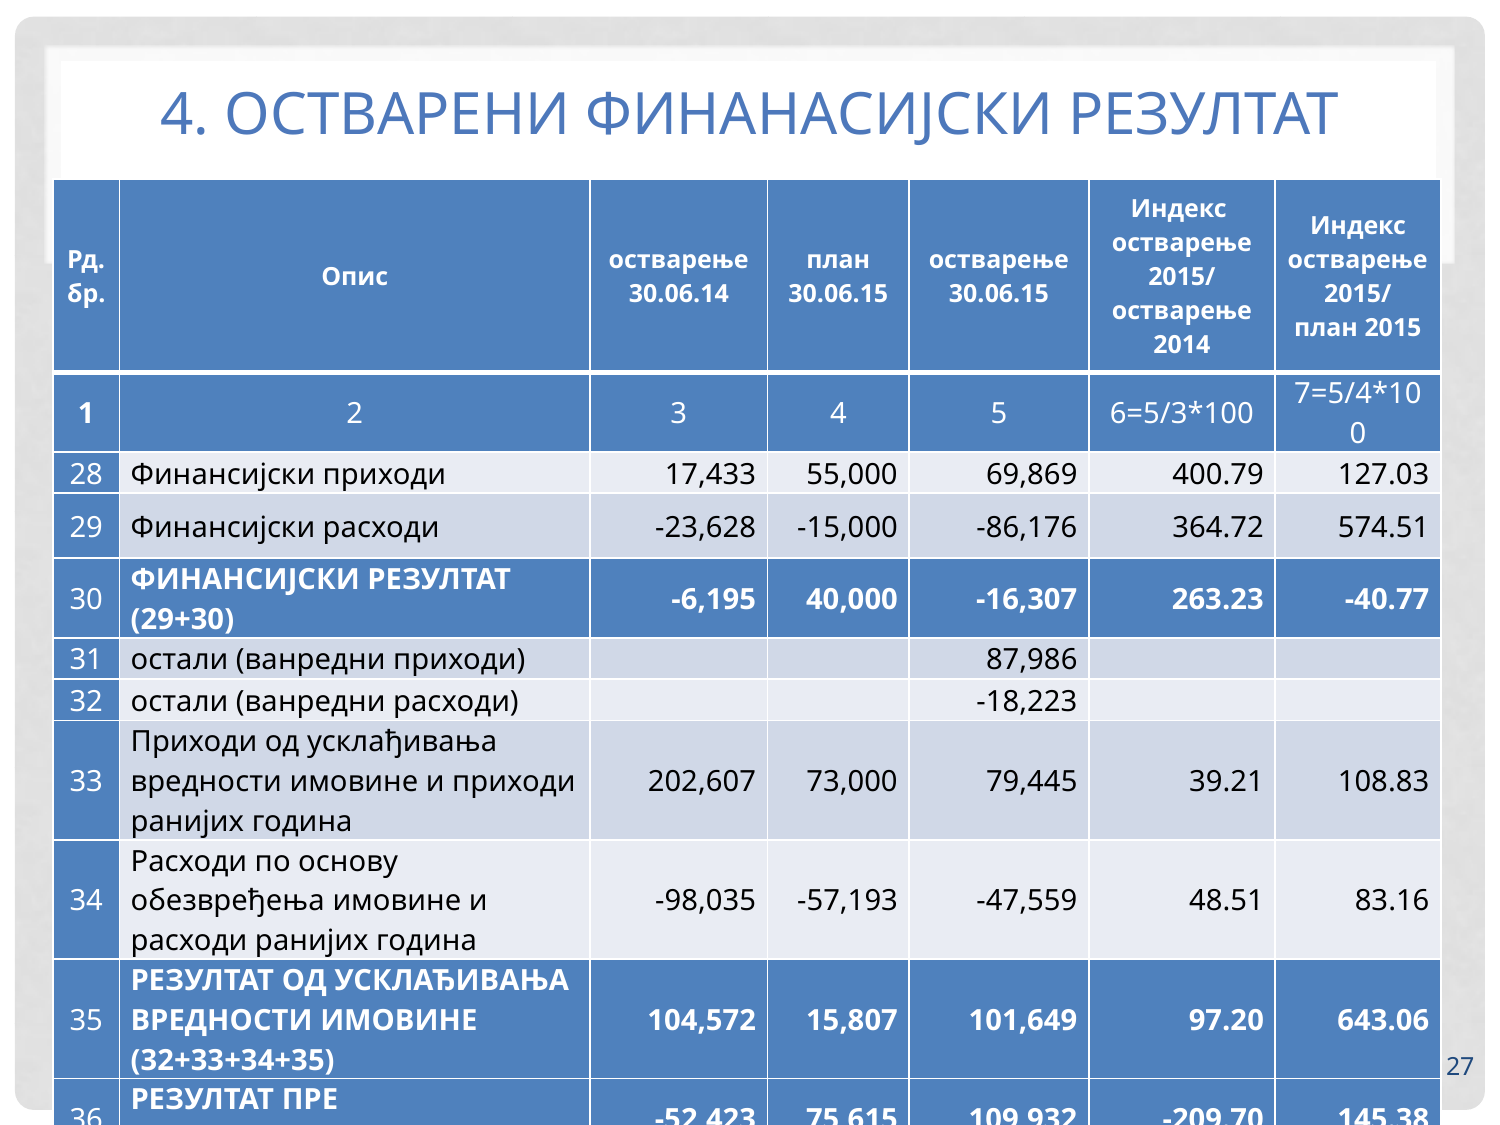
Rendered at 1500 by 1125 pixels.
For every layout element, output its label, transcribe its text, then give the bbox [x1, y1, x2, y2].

title 4. остварени финанасијски резултат [53, 48, 1447, 173]
table_cell 127.03 [1276, 453, 1440, 492]
table_cell [1090, 639, 1274, 678]
table_cell 400.79 [1090, 453, 1274, 492]
table_cell 101,649 [910, 960, 1088, 1078]
table_header Индекс остварење 2015/ остварење 2014 [1090, 180, 1274, 370]
table_cell 15,807 [768, 960, 908, 1078]
table_header Рд.бр. [54, 180, 119, 370]
table_cell [768, 639, 908, 678]
table_cell 28 [54, 453, 119, 492]
table_cell 33 [54, 721, 119, 839]
table_cell [1090, 680, 1274, 720]
table_cell 83.16 [1276, 841, 1440, 958]
table_cell 364.72 [1090, 494, 1274, 557]
table_cell -6,195 [591, 559, 767, 637]
table_header Индекс oстварење 2015/ план 2015 [1276, 180, 1440, 370]
table_header остварење 30.06.15 [910, 180, 1088, 370]
table_header остварење 30.06.14 [591, 180, 767, 370]
table_header Опис [120, 180, 589, 370]
table_cell 104,572 [591, 960, 767, 1078]
table_cell -40.77 [1276, 559, 1440, 637]
table_cell -23,628 [591, 494, 767, 557]
table_cell -52,423 [591, 1079, 767, 1125]
table_cell 202,607 [591, 721, 767, 839]
table_cell 87,986 [910, 639, 1088, 678]
table_cell 263.23 [1090, 559, 1274, 637]
table_cell -57,193 [768, 841, 908, 958]
table_cell 75,615 [768, 1079, 908, 1125]
table_cell -15,000 [768, 494, 908, 557]
table_cell остали (ванредни приходи) [120, 639, 589, 678]
table_cell -18,223 [910, 680, 1088, 720]
table_cell 643.06 [1276, 960, 1440, 1078]
table_cell 30 [54, 559, 119, 637]
table_cell [768, 680, 908, 720]
table_cell 73,000 [768, 721, 908, 839]
table_cell 55,000 [768, 453, 908, 492]
table_cell Расходи по основу обезвређења имовине и расходи ранијих година [120, 841, 589, 958]
table_cell 32 [54, 680, 119, 720]
table_cell [591, 680, 767, 720]
table_cell 2 [120, 375, 589, 451]
table_cell 79,445 [910, 721, 1088, 839]
table_cell 97.20 [1090, 960, 1274, 1078]
table_cell Финансијски расходи [120, 494, 589, 557]
table_cell 6=5/3*100 [1090, 375, 1274, 451]
table_cell 574.51 [1276, 494, 1440, 557]
table_cell -209.70 [1090, 1079, 1274, 1125]
table_header план 30.06.15 [768, 180, 908, 370]
table_cell 3 [591, 375, 767, 451]
table_cell 48.51 [1090, 841, 1274, 958]
table_cell 109,932 [910, 1079, 1088, 1125]
table_cell 69,869 [910, 453, 1088, 492]
table_cell 29 [54, 494, 119, 557]
table_cell 34 [54, 841, 119, 958]
table_cell 108.83 [1276, 721, 1440, 839]
table_cell [1276, 680, 1440, 720]
table_cell 7=5/4*100 [1276, 375, 1440, 451]
table_cell 5 [910, 375, 1088, 451]
table_cell 36 [54, 1079, 119, 1125]
table_cell [591, 639, 767, 678]
table_cell [1276, 639, 1440, 678]
table_cell 145.38 [1276, 1079, 1440, 1125]
table_cell -16,307 [910, 559, 1088, 637]
table_cell 35 [54, 960, 119, 1078]
table_cell остали (ванредни расходи) [120, 680, 589, 720]
table_cell 39.21 [1090, 721, 1274, 839]
table_cell Приходи од усклађивања вредности имовине и приходи ранијих година [120, 721, 589, 839]
table_cell 4 [768, 375, 908, 451]
table_cell Финансијски приходи [120, 453, 589, 492]
table_cell 1 [54, 375, 119, 451]
table_cell -47,559 [910, 841, 1088, 958]
table_cell 17,433 [591, 453, 767, 492]
table_cell -98,035 [591, 841, 767, 958]
table_cell РЕЗУЛТАТ ПРЕ ОПОРЕЗИВАЊА [120, 1079, 589, 1125]
table_cell РЕЗУЛТАТ ОД УСКЛАЂИВАЊА ВРЕДНОСТИ ИМОВИНЕ (32+33+34+35) [120, 960, 589, 1078]
table_cell 40,000 [768, 559, 908, 637]
table_cell 31 [54, 639, 119, 678]
table_cell -86,176 [910, 494, 1088, 557]
table_cell ФИНАНСИЈСКИ РЕЗУЛТАТ (29+30) [120, 559, 589, 637]
slide_number 27 [1399, 1035, 1490, 1100]
